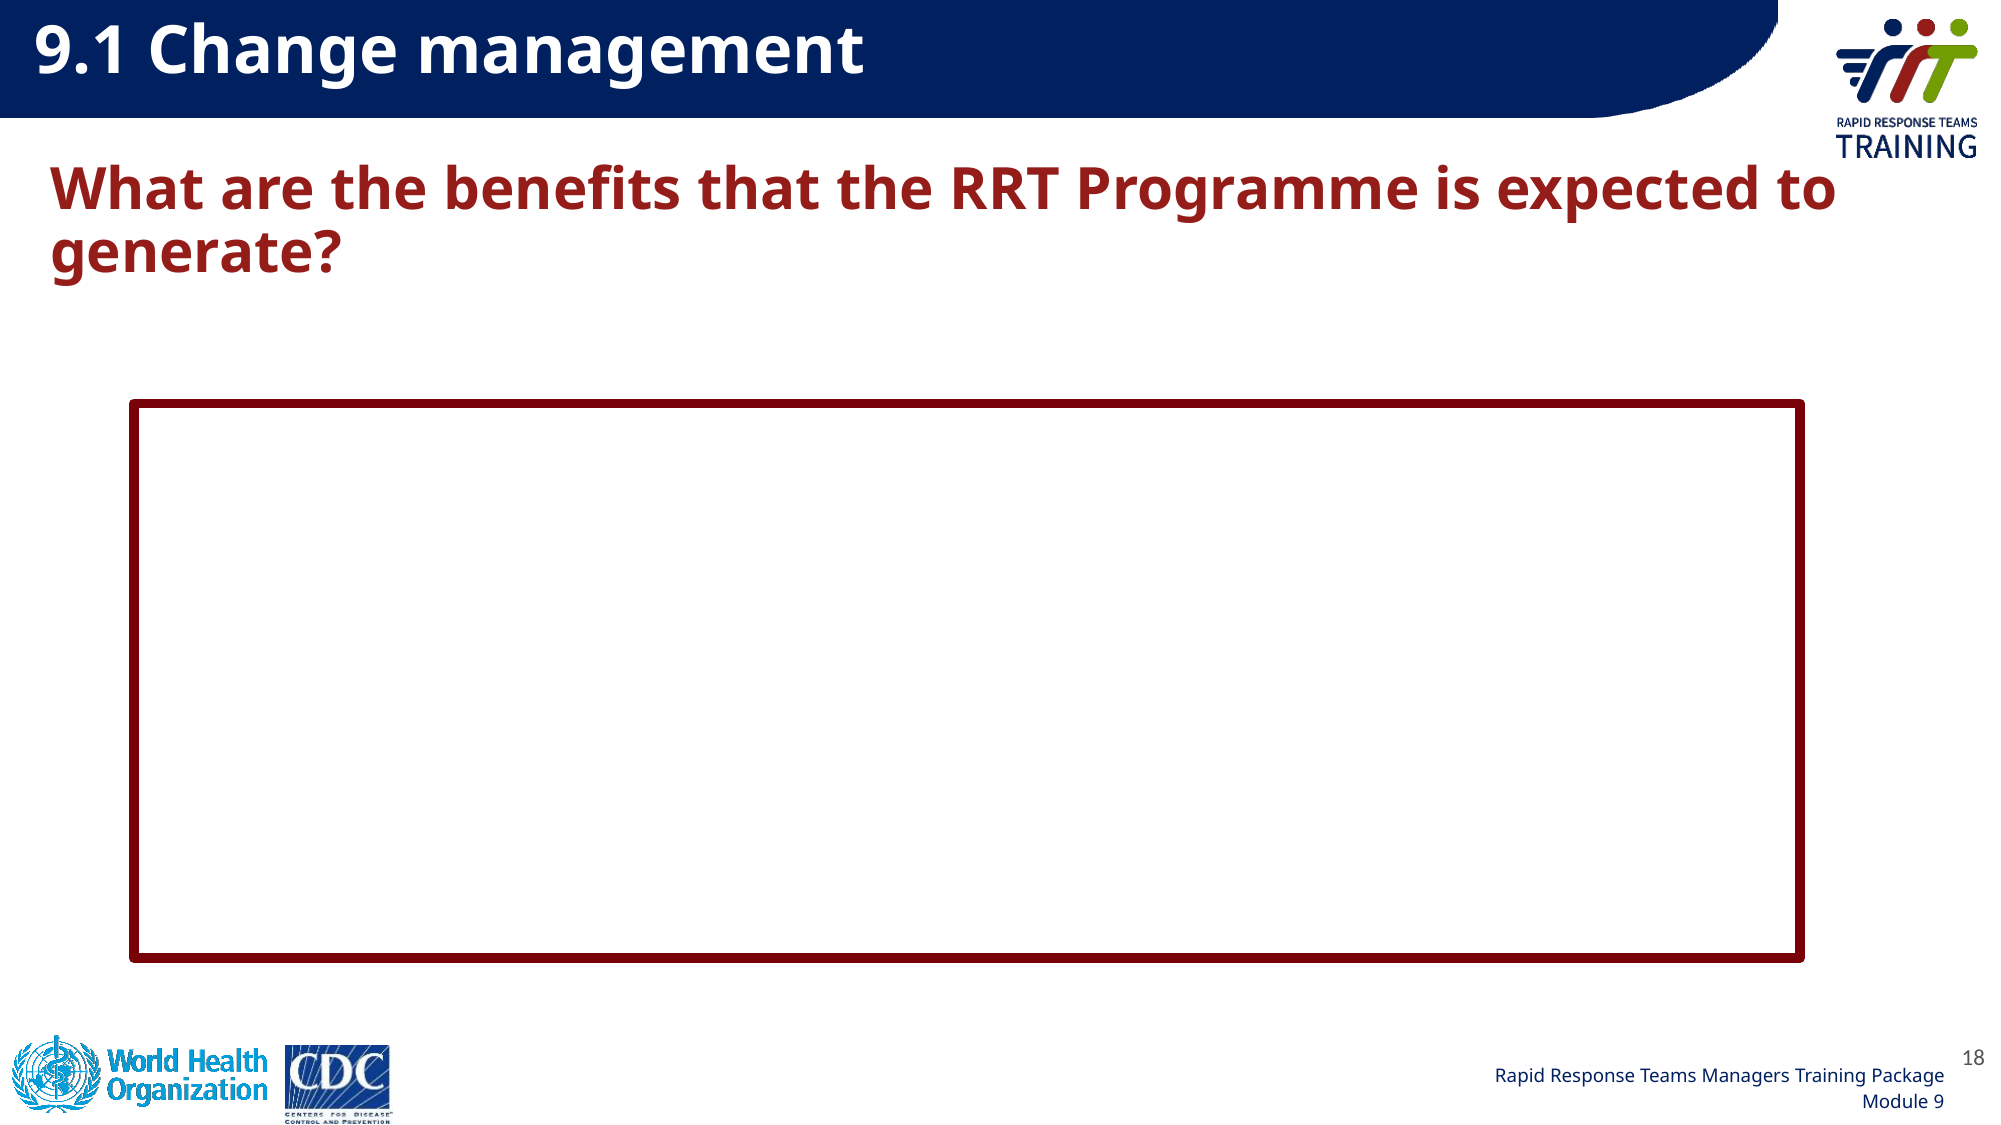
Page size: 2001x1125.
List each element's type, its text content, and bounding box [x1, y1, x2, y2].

picture [50, 1109, 62, 1113]
picture [36, 1035, 267, 1113]
picture [34, 1058, 41, 1077]
picture [38, 1044, 53, 1052]
picture [12, 1035, 53, 1067]
picture [1835, 19, 1978, 167]
text_box [133, 403, 1800, 959]
picture [38, 1092, 54, 1100]
picture [46, 1056, 54, 1061]
slide_number 18 [1931, 1035, 2000, 1088]
picture [0, 0, 1778, 118]
picture [12, 1084, 46, 1113]
picture [28, 1054, 36, 1077]
picture [285, 1045, 393, 1124]
picture [43, 1088, 54, 1094]
text_box 9.1 Change management [19, 0, 1036, 95]
title What are the benefits that the RRT Programme is expected to generate? [41, 203, 1984, 311]
